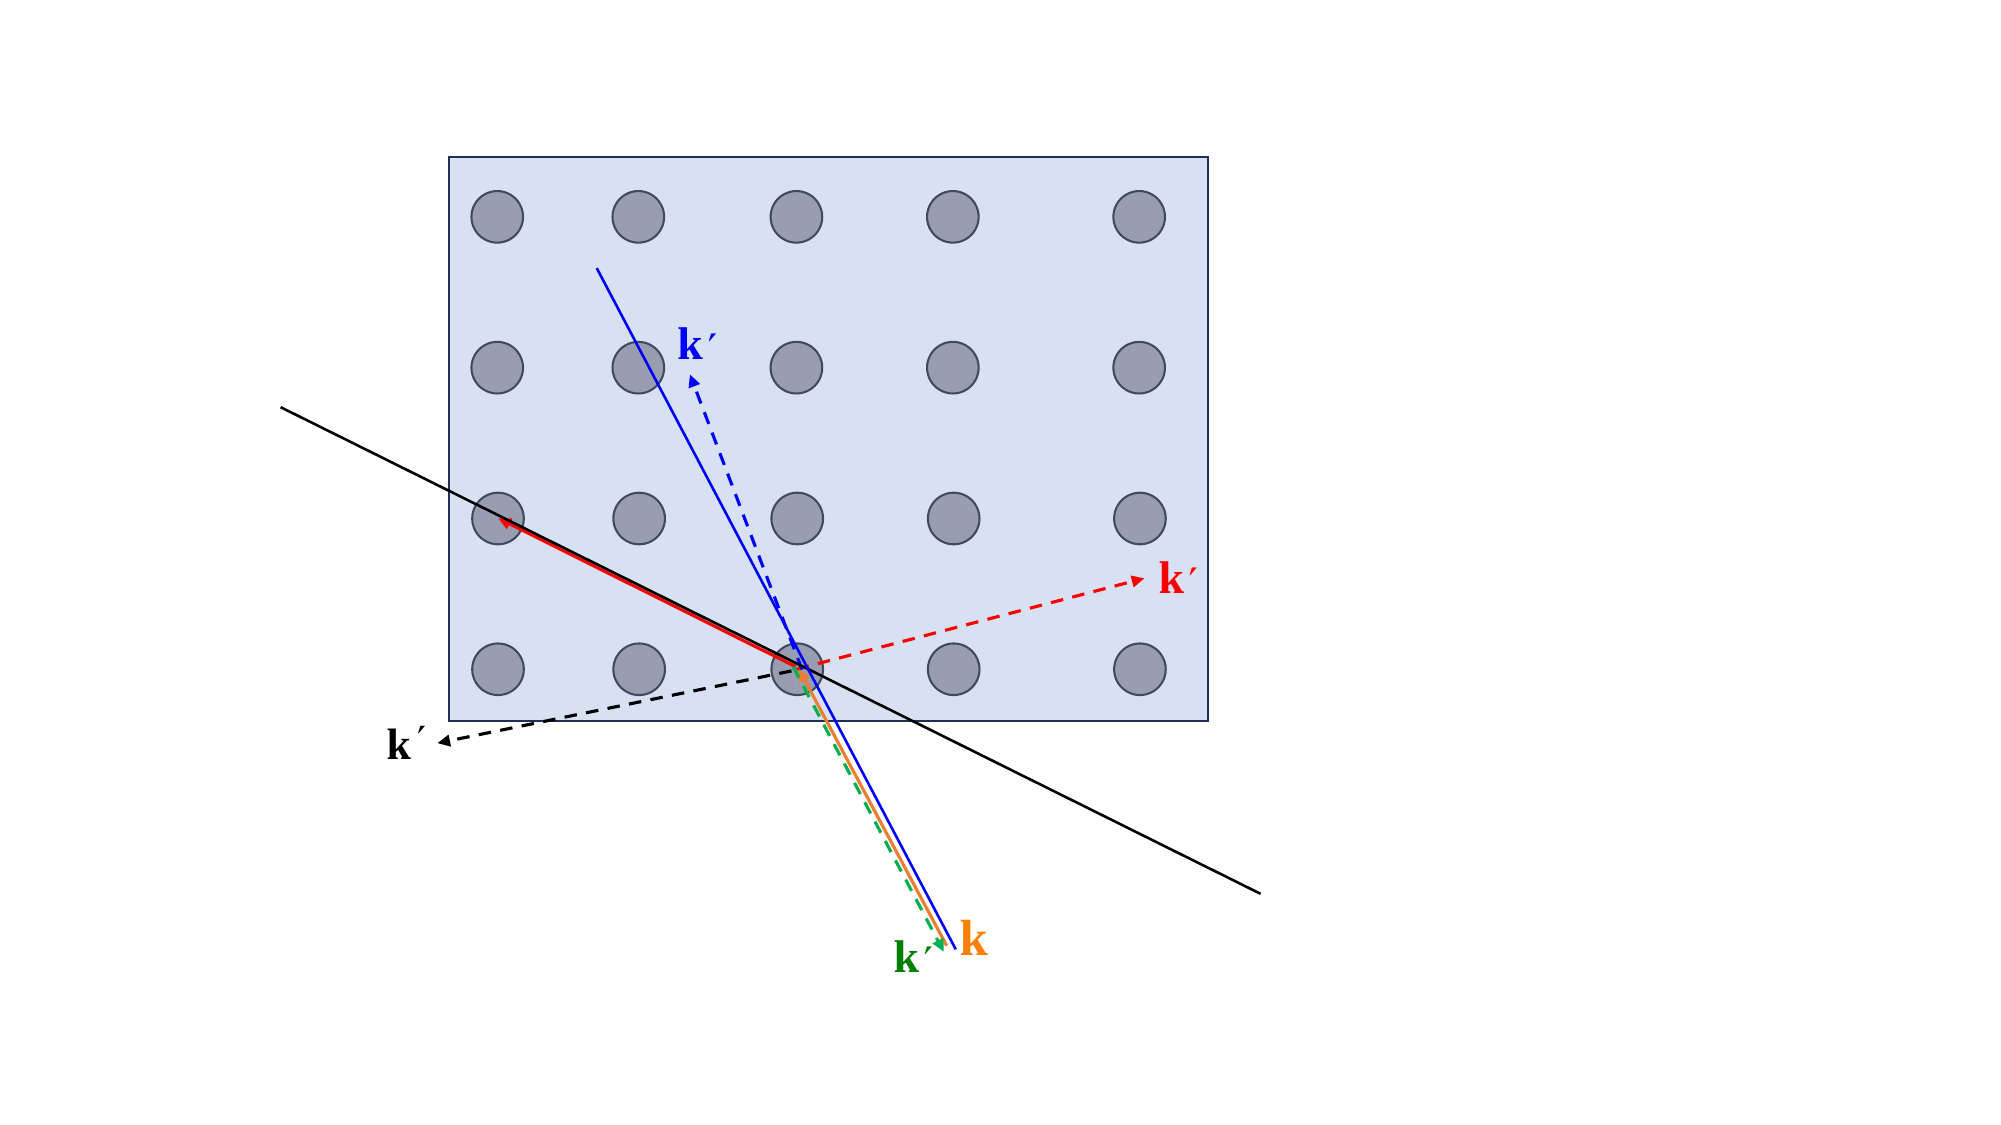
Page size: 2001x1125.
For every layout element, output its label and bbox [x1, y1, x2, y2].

text_box [956, 407, 1261, 894]
text_box [596, 268, 956, 950]
text_box [891, 950, 934, 978]
text_box [280, 407, 596, 894]
text_box [954, 911, 999, 963]
text_box [448, 156, 1209, 407]
